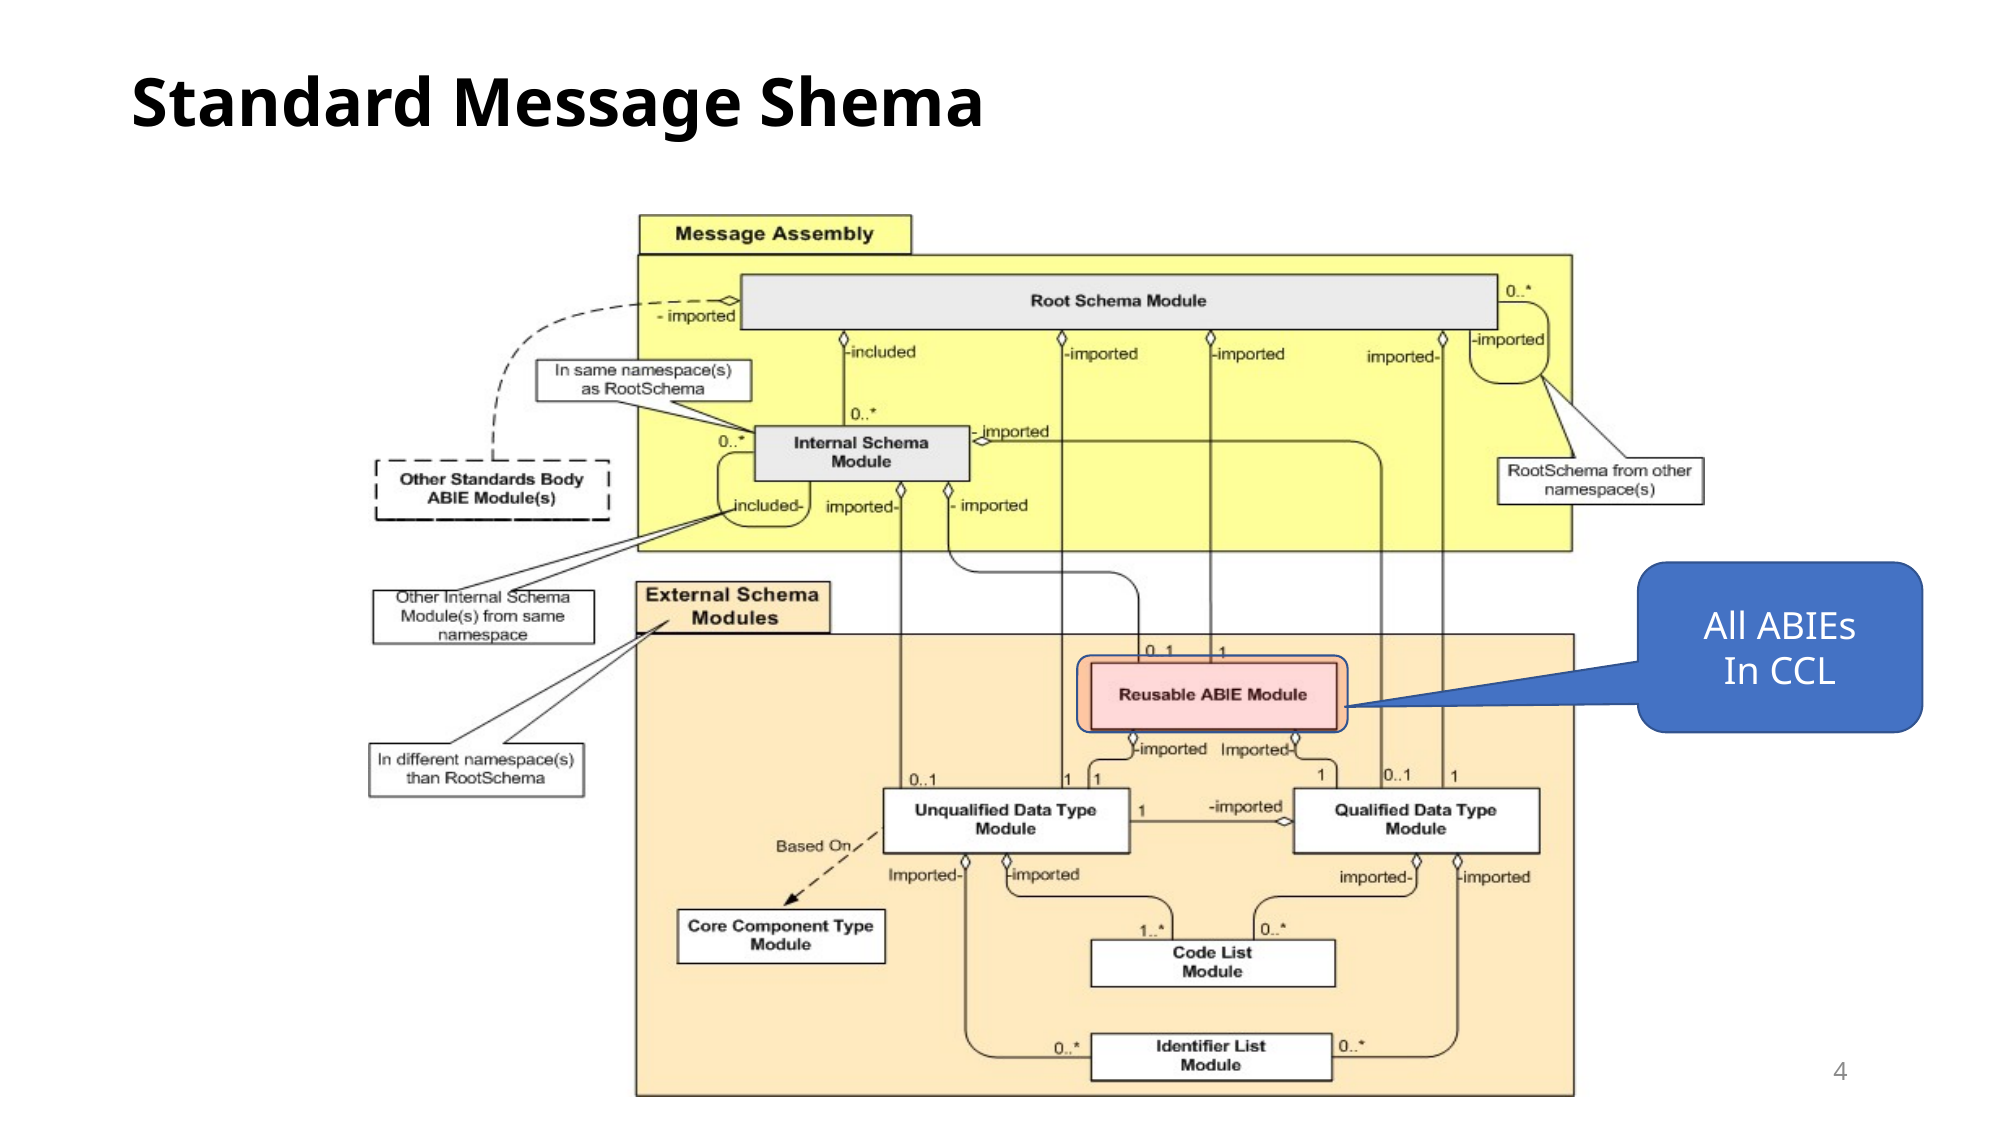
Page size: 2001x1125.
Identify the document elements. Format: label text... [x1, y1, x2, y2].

slide_number 4 [1412, 1042, 1863, 1103]
picture [367, 214, 1705, 1097]
text_box All ABIEs In CCL [1705, 561, 1924, 734]
text_box Standard Message Shema [116, 52, 1019, 148]
